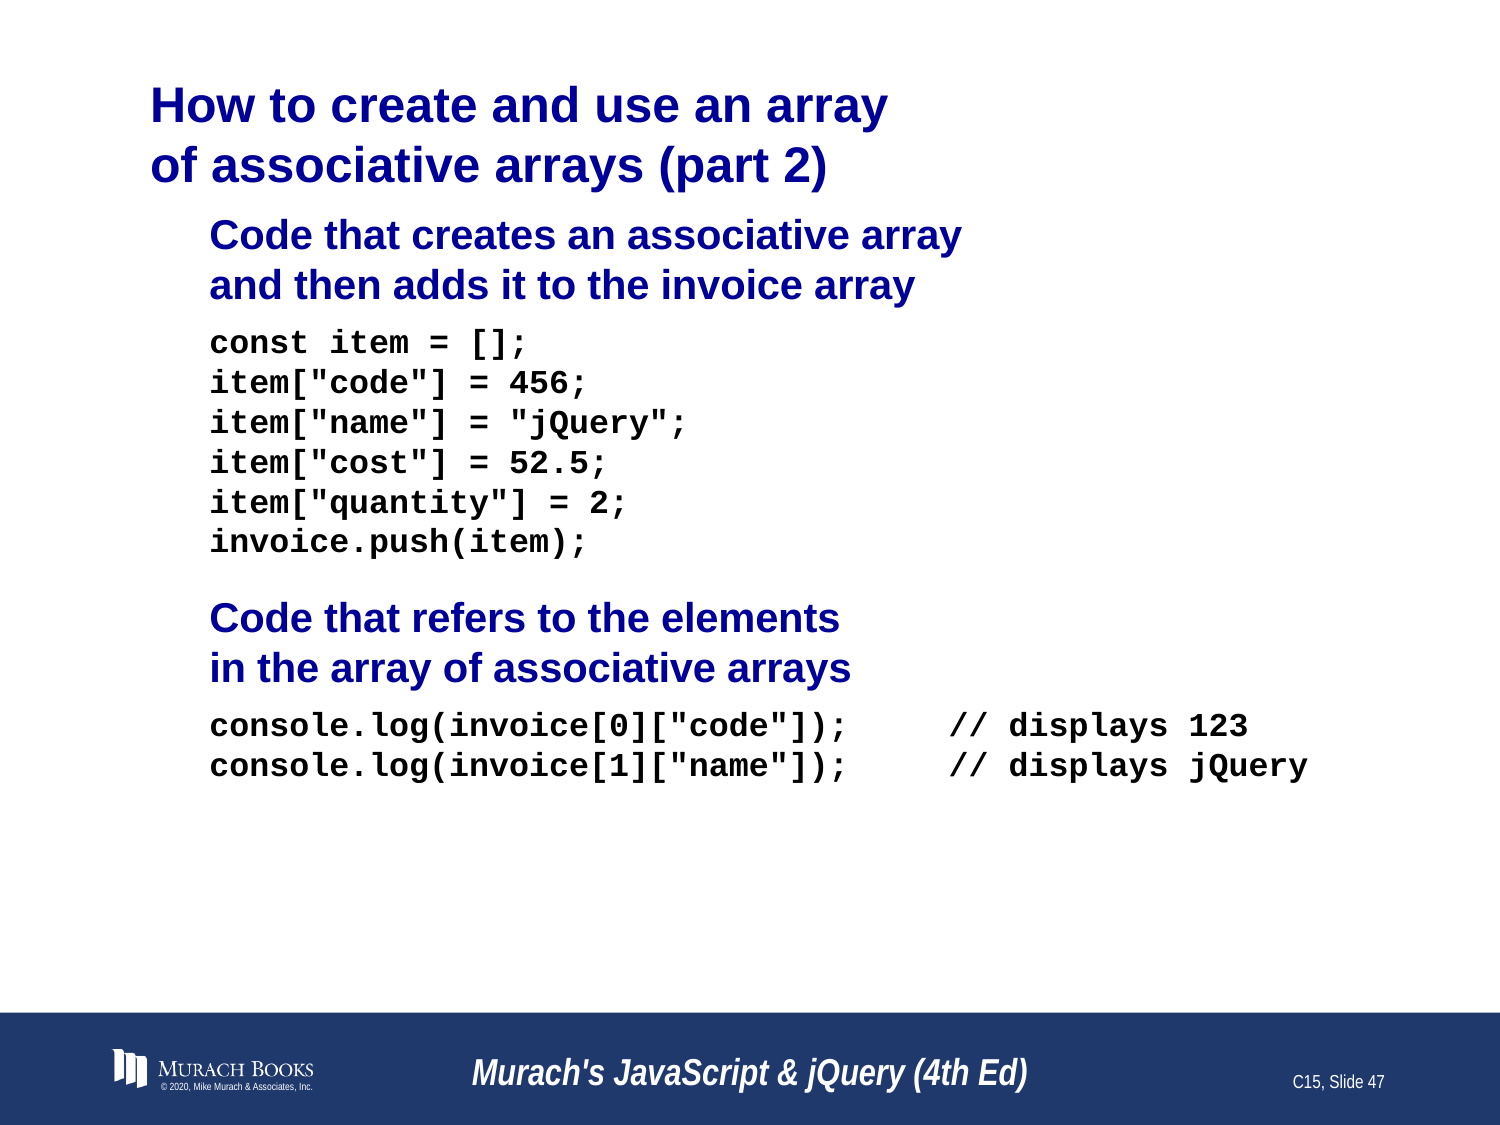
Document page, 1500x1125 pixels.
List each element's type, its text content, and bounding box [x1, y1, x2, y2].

slide_number Murach's JavaScript & jQuery (4th Ed) [463, 1025, 1050, 1100]
slide_number C15, Slide 47 [1087, 1025, 1400, 1100]
footer © 2020, Mike Murach & Associates, Inc. [12, 1025, 463, 1100]
list Code that creates an associative array and then adds it to the invoice array const item = []; item["code"] = 456; item["name"] = "jQuery"; item["cost"] = 52.5; item["quantity"] = 2; invoice.push(item); Code that refers to the elements in the array of associative arrays console.log(invoice[0]["code"]); // displays 123 console.log(invoice[1]["name"]); // displays jQuery [137, 200, 1350, 1000]
title How to create and use an array of associative arrays (part 2) [150, 72, 1350, 194]
